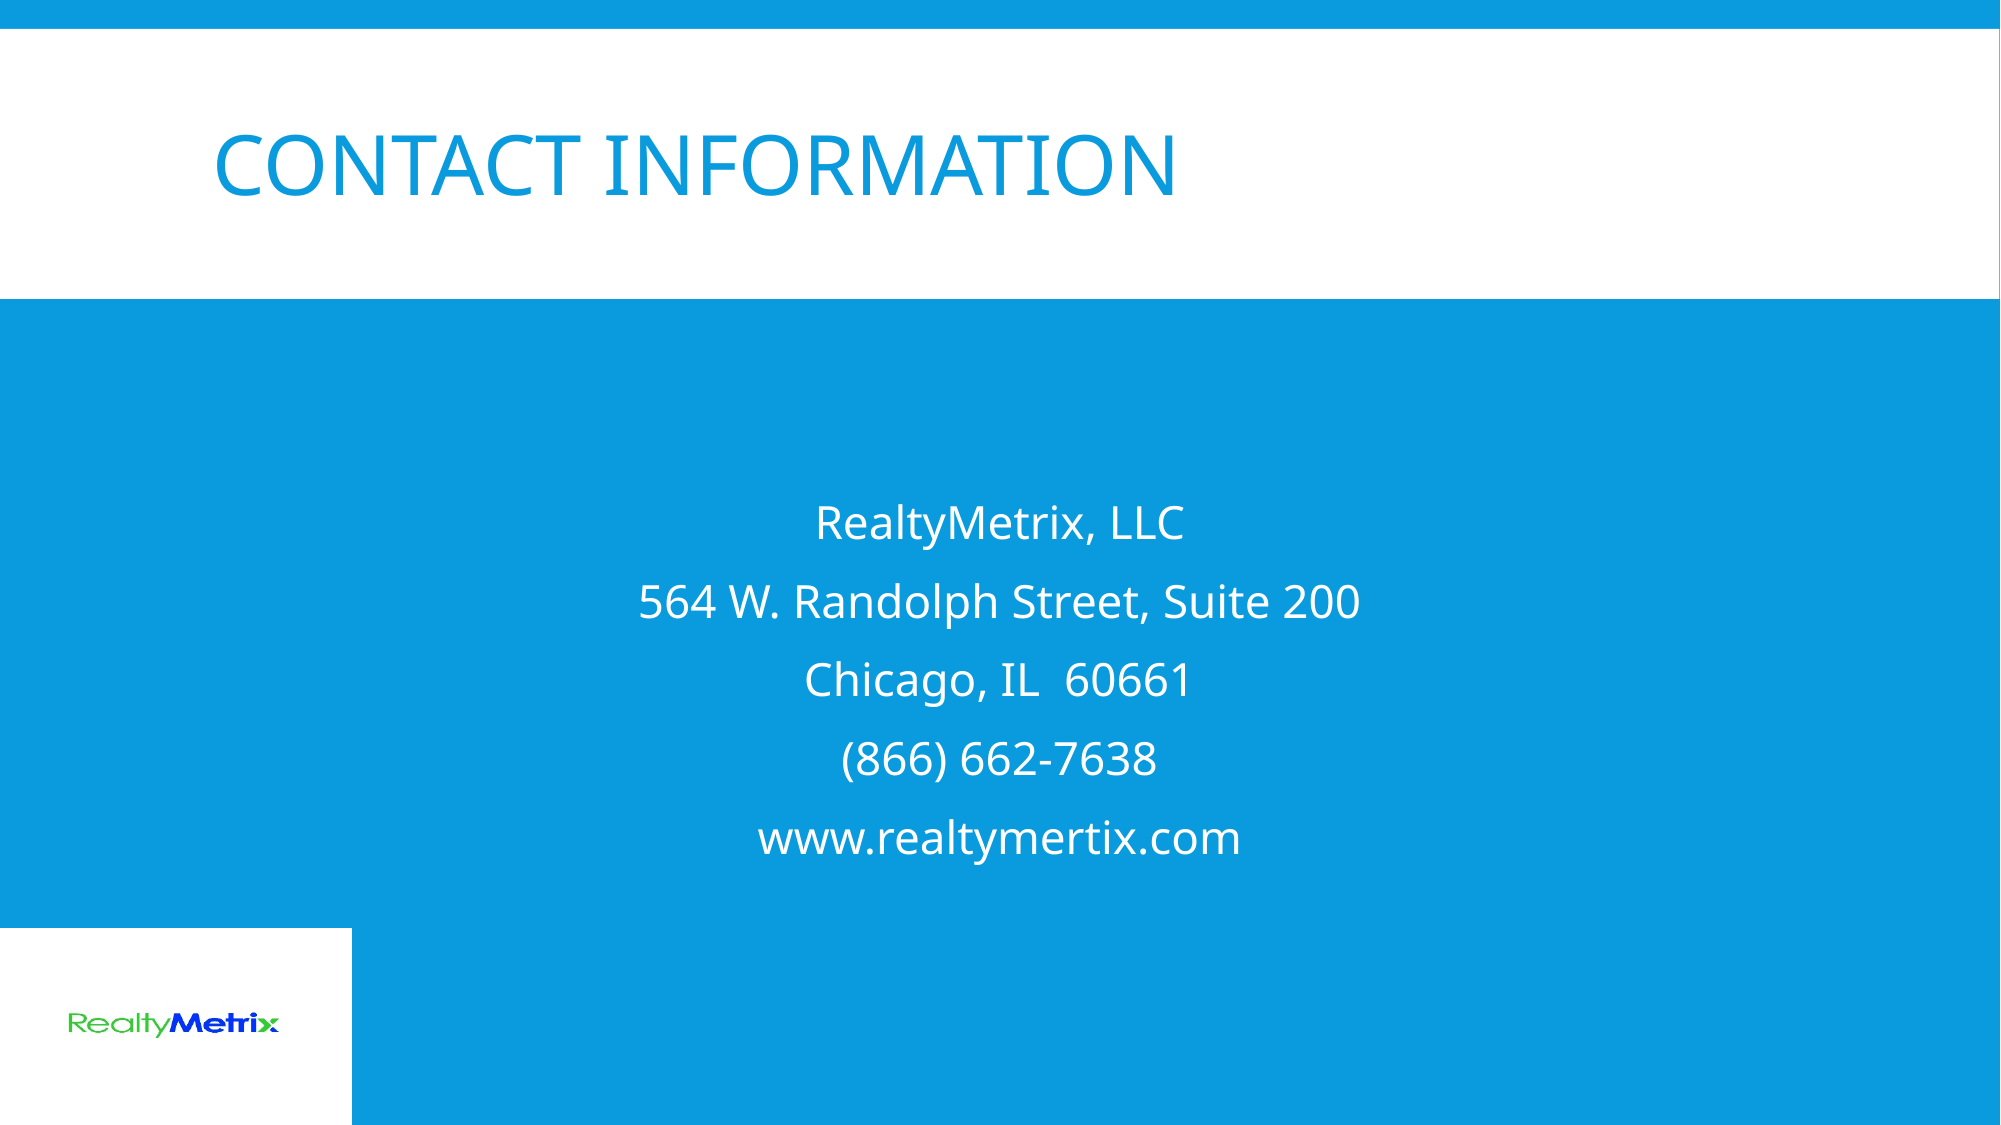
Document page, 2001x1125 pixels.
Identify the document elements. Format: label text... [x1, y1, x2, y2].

list RealtyMetrix, LLC 564 W. Randolph Street, Suite 200 Chicago, IL 60661 (866) 662-7638 www.realtymertix.com [197, 329, 1803, 1020]
title Contact Information [197, 46, 1803, 295]
picture [0, 929, 351, 1125]
